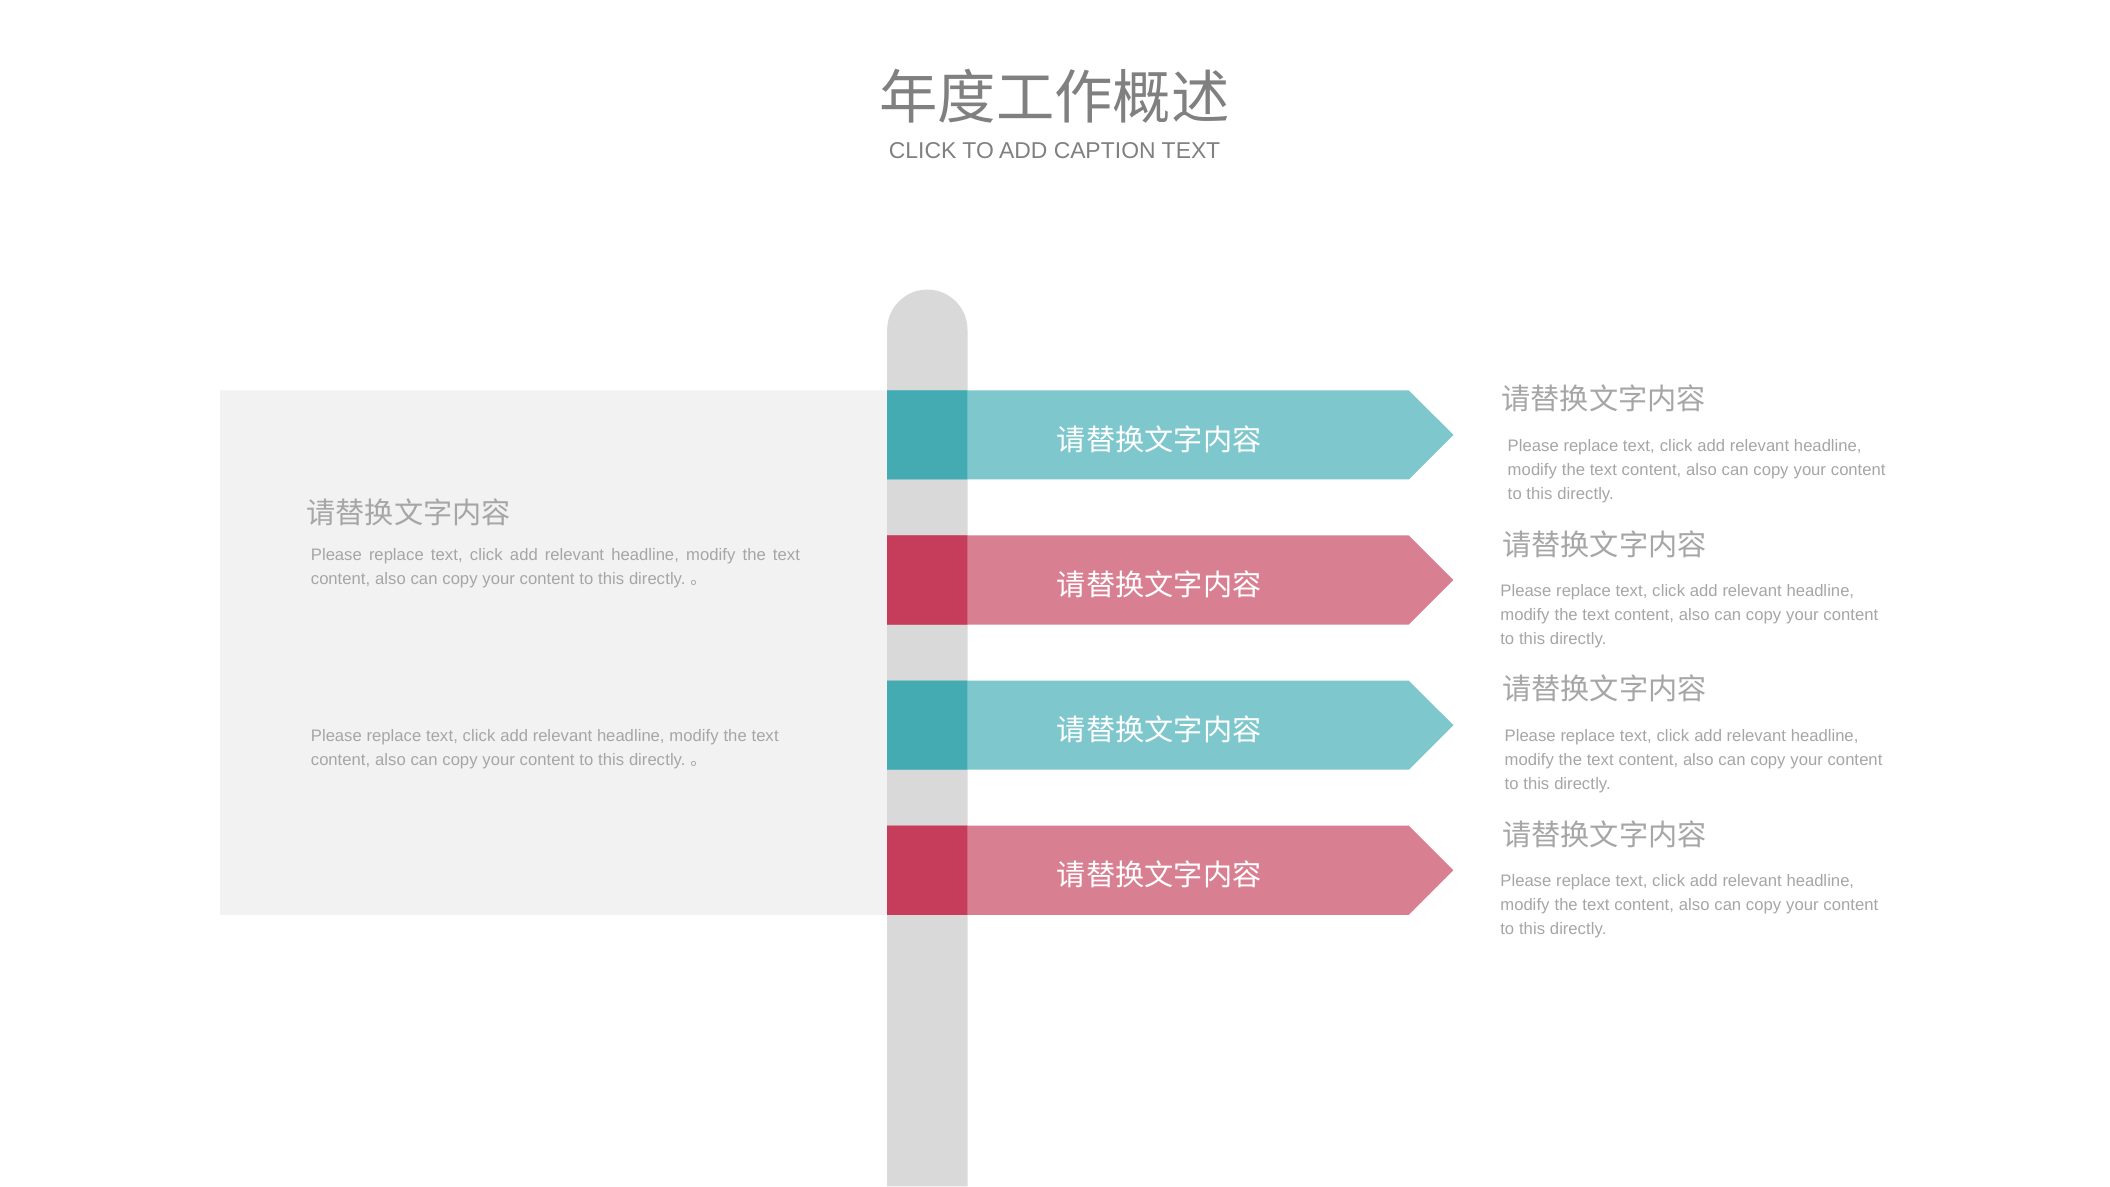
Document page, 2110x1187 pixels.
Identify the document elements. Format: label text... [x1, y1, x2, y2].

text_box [887, 390, 1454, 480]
text_box [887, 480, 969, 535]
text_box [1485, 656, 1900, 800]
text_box [887, 770, 969, 825]
text_box [887, 625, 969, 680]
text_box CLICK TO ADD CAPTION TEXT [865, 135, 1245, 163]
text_box 年度工作概述 [865, 60, 1245, 131]
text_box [1485, 511, 1896, 655]
text_box [886, 288, 969, 390]
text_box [887, 825, 1454, 915]
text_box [887, 680, 1454, 770]
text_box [1485, 366, 1903, 510]
text_box [886, 915, 969, 1187]
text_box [1485, 801, 1896, 945]
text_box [220, 390, 887, 915]
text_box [887, 535, 1454, 625]
